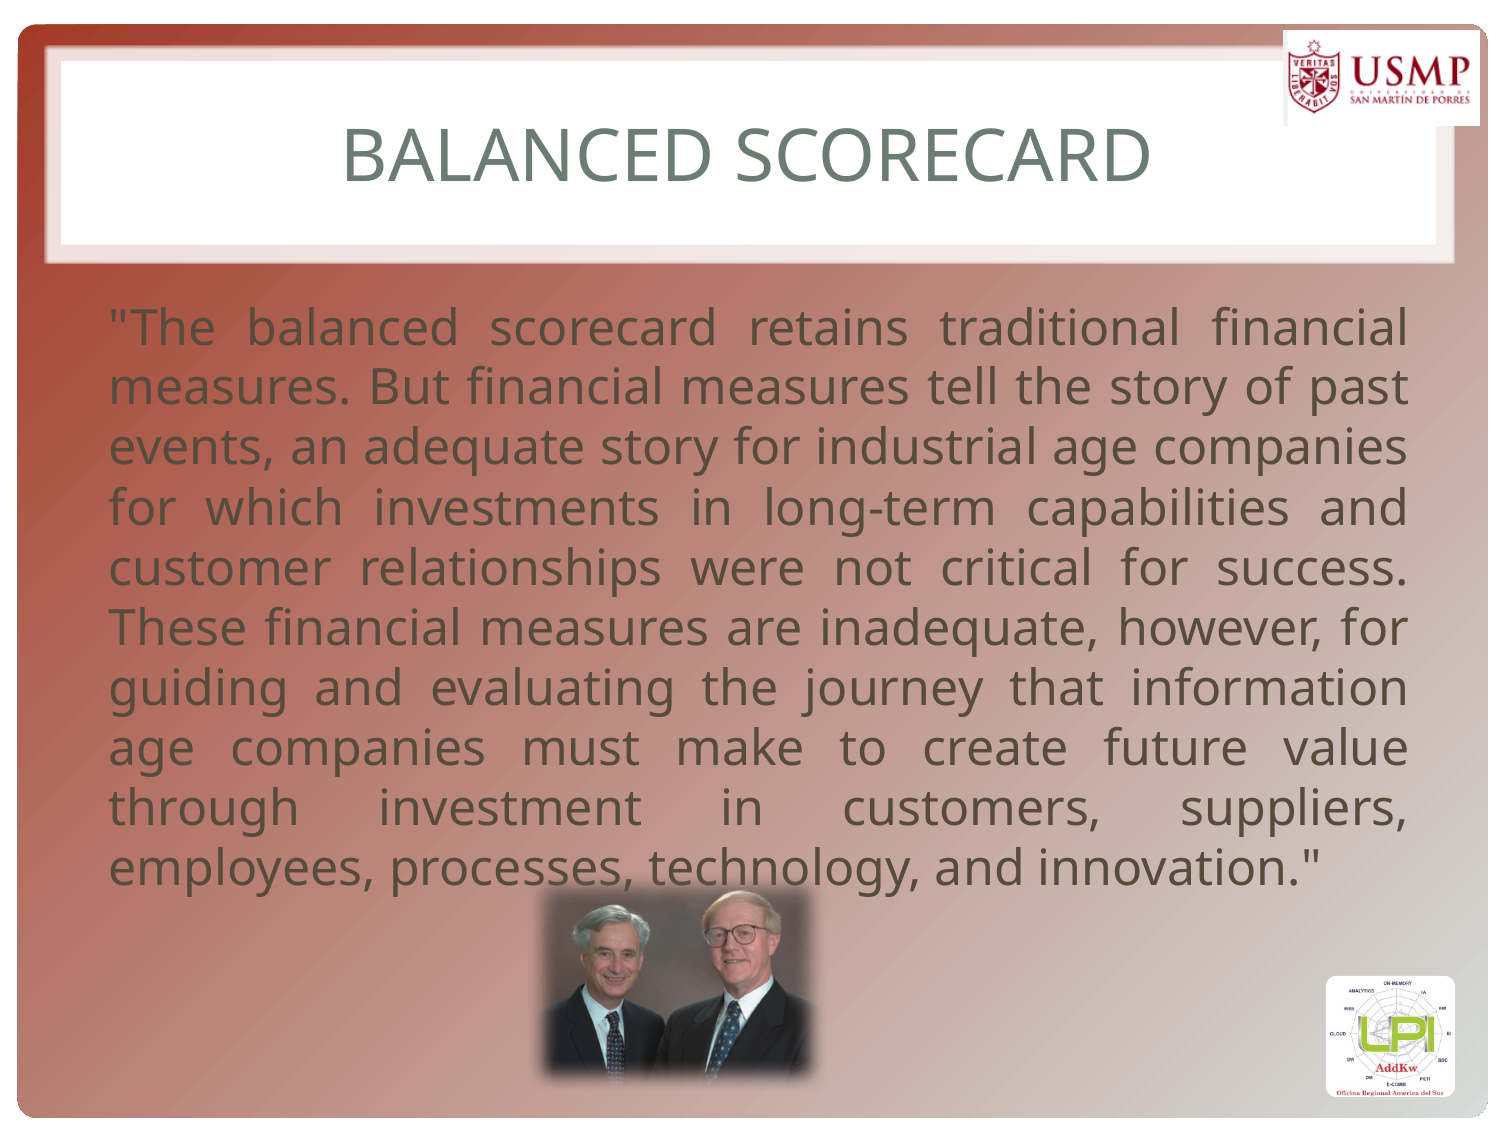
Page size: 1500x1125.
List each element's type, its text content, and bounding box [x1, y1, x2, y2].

list "The balanced scorecard retains traditional financial measures. But financial measures tell the story of past events, an adequate story for industrial age companies for which investments in long-term capabilities and customer relationships were not critical for success. These financial measures are inadequate, however, for guiding and evaluating the journey that information age companies must make to create future value through investment in customers, suppliers, employees, processes, technology, and innovation." [75, 287, 1425, 1005]
picture [1325, 975, 1455, 1097]
picture [1283, 30, 1480, 126]
picture [525, 869, 829, 1095]
title Balanced Scorecard [69, 66, 1425, 238]
